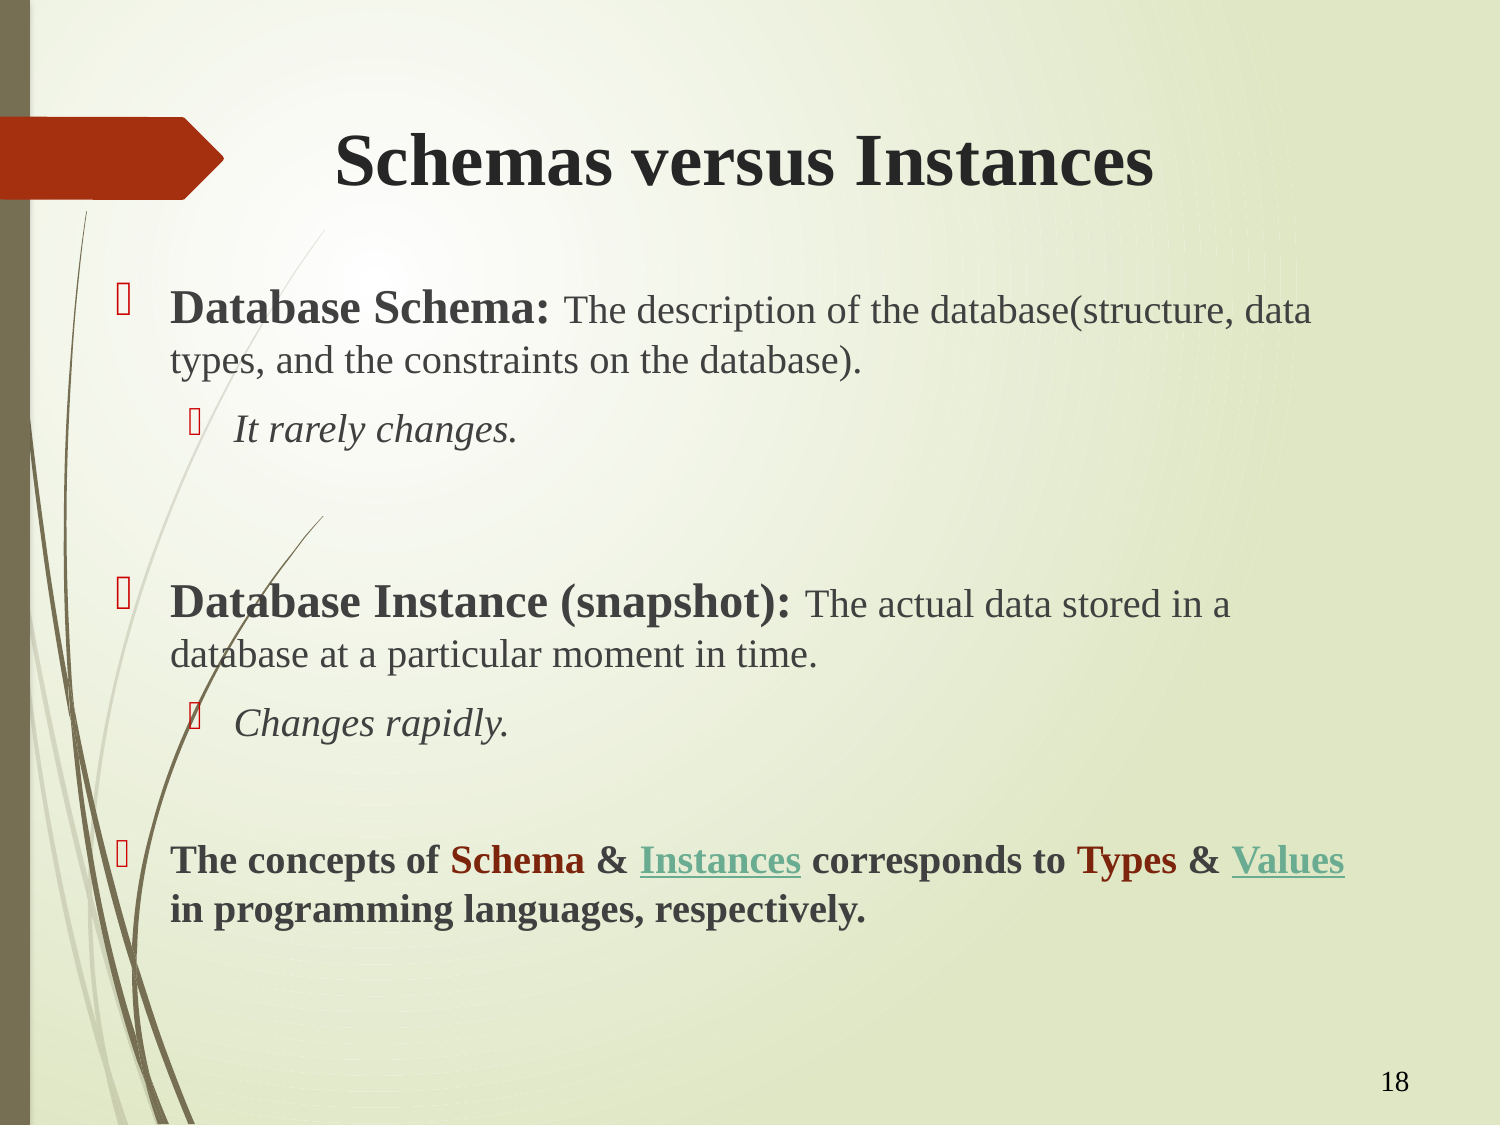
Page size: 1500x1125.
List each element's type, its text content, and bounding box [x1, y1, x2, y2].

slide_number 18 [1074, 1050, 1425, 1110]
list Database Schema: The description of the database(structure, data types, and the constraints on the database). It rarely changes. Database Instance (snapshot): The actual data stored in a database at a particular moment in time. Changes rapidly. The concepts of Schema & Instances corresponds to Types & Values in programming languages, respectively. [100, 267, 1369, 943]
title Schemas versus Instances [319, 102, 1400, 313]
